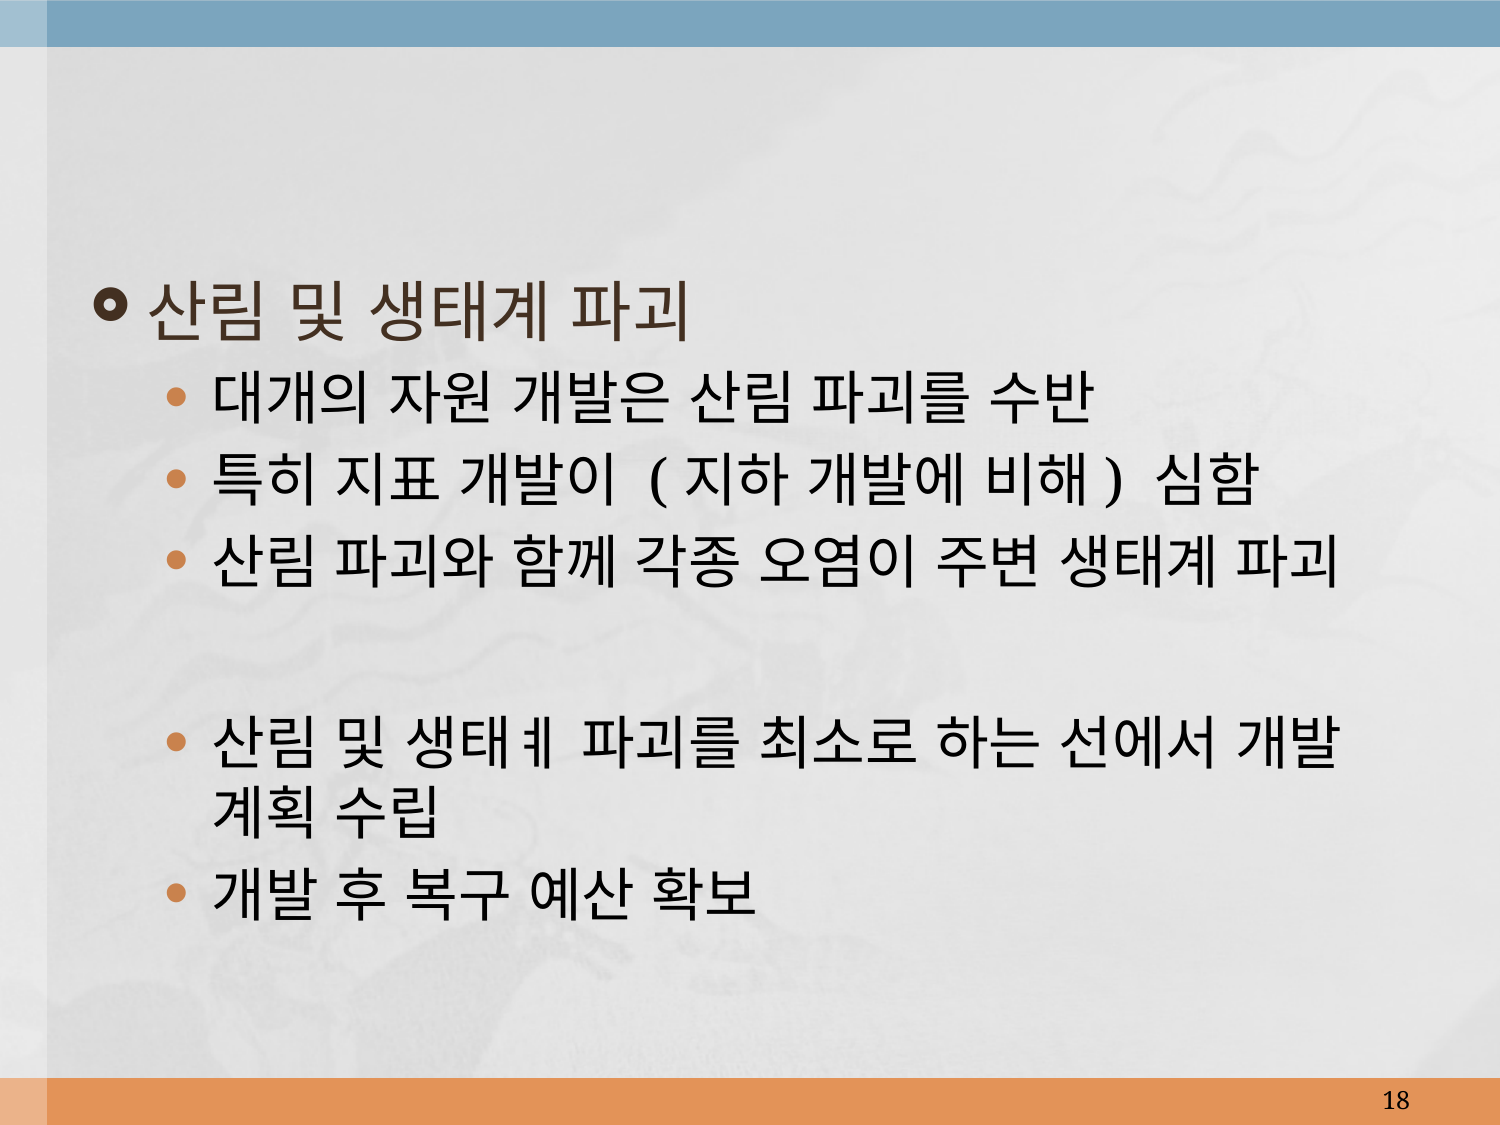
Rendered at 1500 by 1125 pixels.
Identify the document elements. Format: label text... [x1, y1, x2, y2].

list 산림 및 생태계 파괴 대개의 자원 개발은 산림 파괴를 수반 특히 지표 개발이 (지하 개발에 비해) 심함 산림 파괴와 함께 각종 오염이 주변 생태계 파괴 산림 및 생태ㅖ 파괴를 최소로 하는 선에서 개발 계획 수립 개발 후 복구 예산 확보 [75, 262, 1425, 1005]
slide_number 18 [1074, 1078, 1425, 1125]
